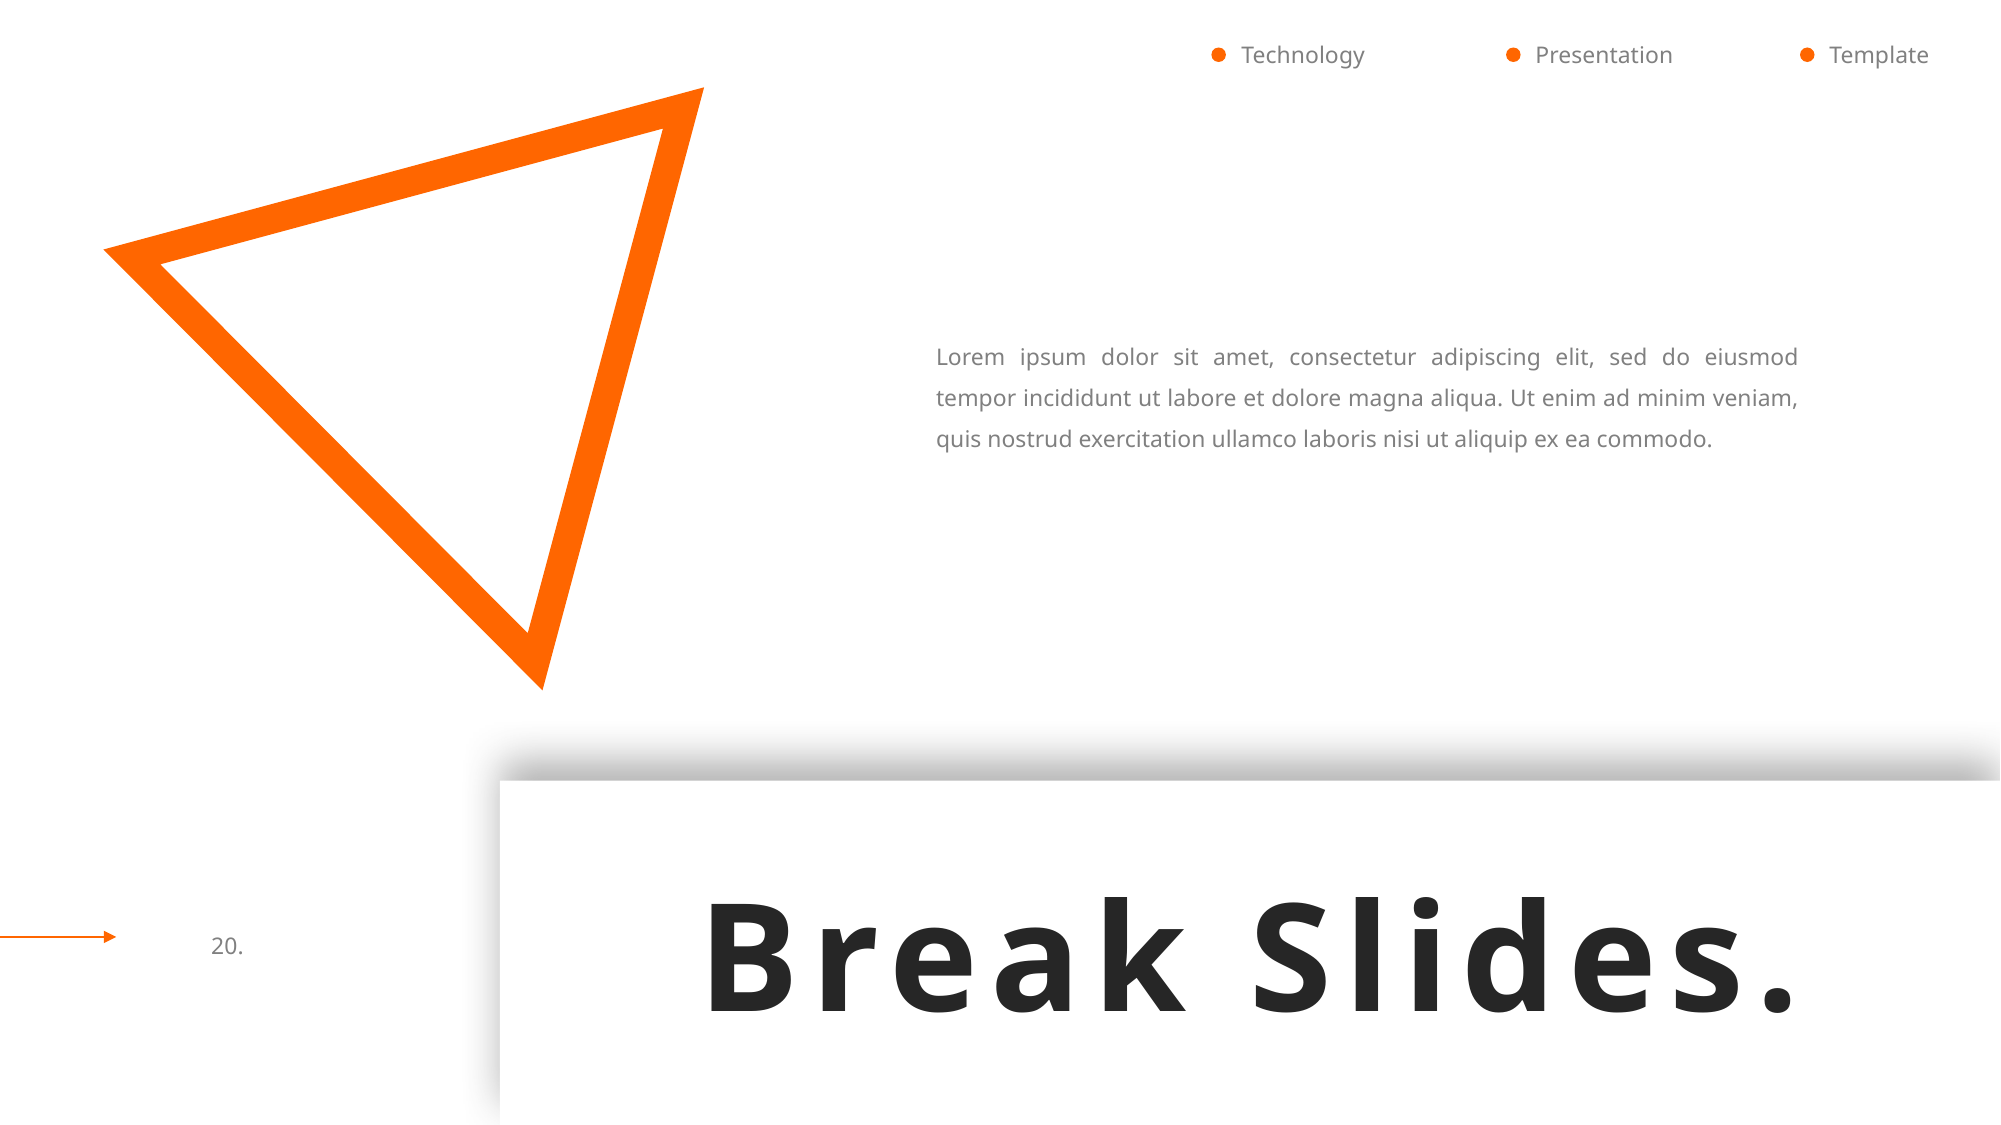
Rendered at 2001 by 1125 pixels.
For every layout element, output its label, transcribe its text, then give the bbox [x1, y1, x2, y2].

text_box [101, 215, 224, 373]
text_box 20. [196, 910, 276, 967]
text_box [619, 85, 706, 189]
text_box [1505, 46, 1522, 64]
text_box [499, 779, 2000, 1125]
text_box [414, 563, 578, 693]
text_box [1798, 46, 1816, 64]
text_box [1210, 46, 1227, 64]
text_box Presentation [1520, 33, 1738, 76]
text_box Technology [1226, 33, 1444, 76]
text_box Break Slides. [623, 854, 1877, 1049]
text_box Lorem ipsum dolor sit amet, consectetur adipiscing elit, sed do eiusmod tempor incididunt ut labore et dolore magna aliqua. Ut enim ad minim veniam, quis nostrud exercitation ullamco laboris nisi ut aliquip ex ea commodo. [921, 321, 1815, 460]
picture [224, 109, 678, 563]
text_box Template [1814, 33, 2000, 76]
